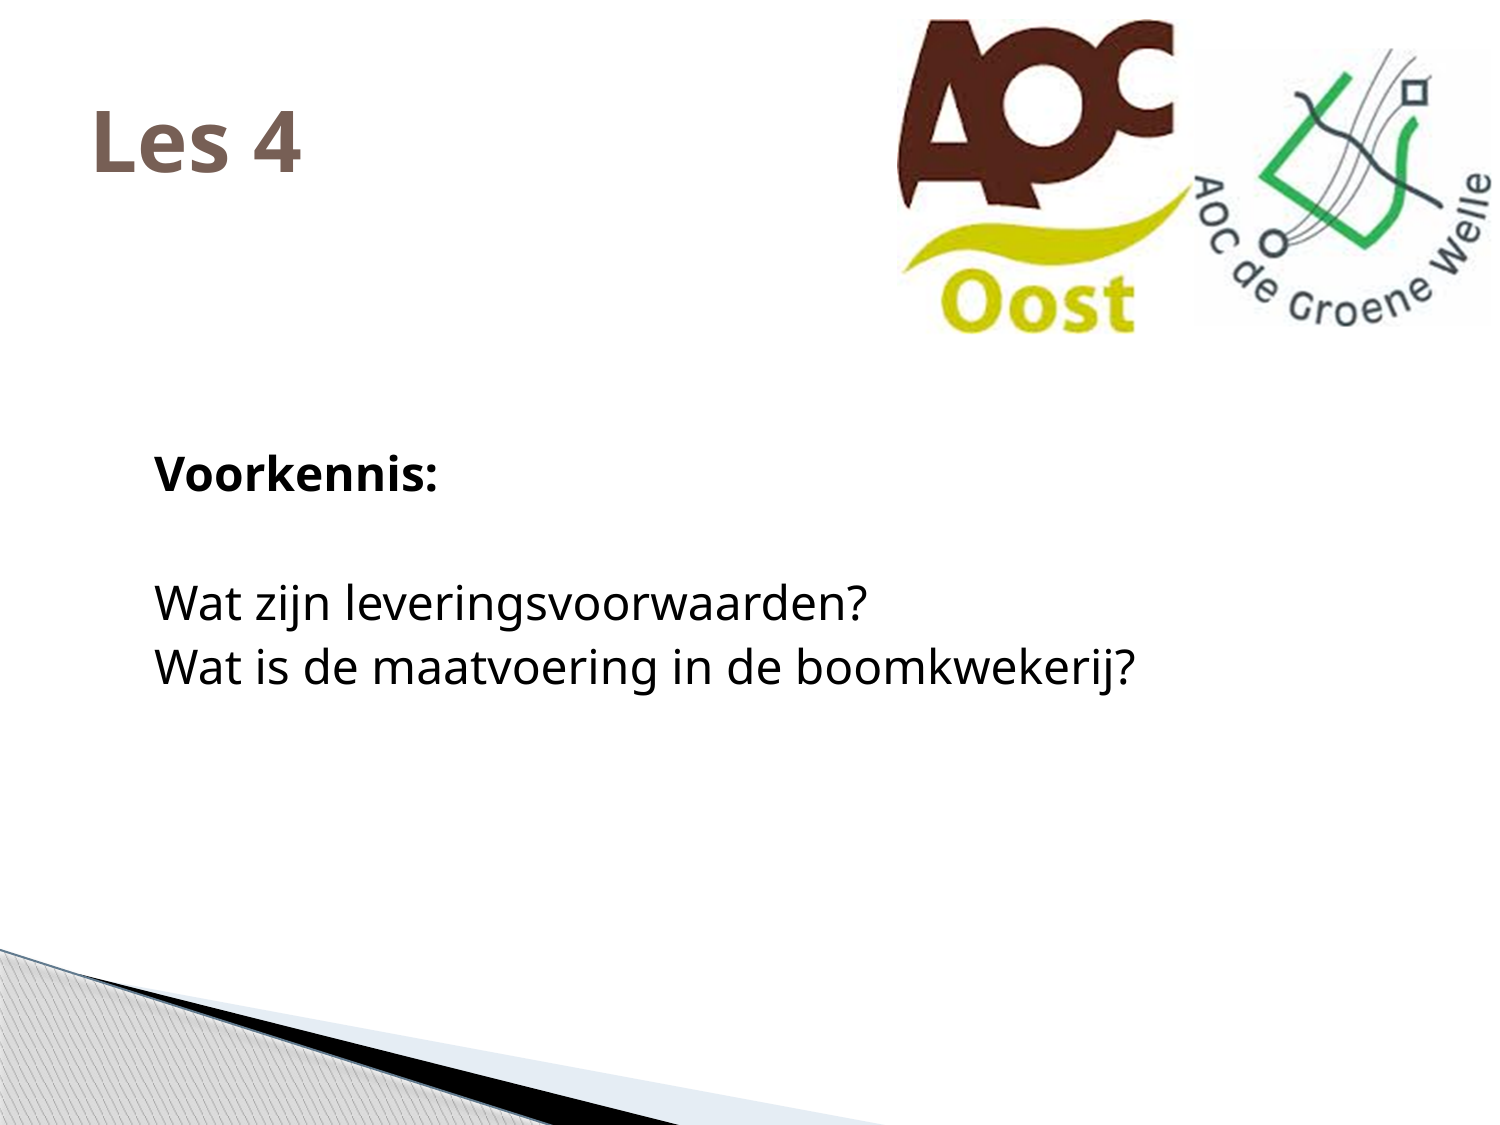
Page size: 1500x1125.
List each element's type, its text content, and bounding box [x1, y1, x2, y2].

list Voorkennis: Wat zijn leveringsvoorwaarden? Wat is de maatvoering in de boomkwekerij? [75, 243, 1425, 986]
picture [897, 18, 1500, 357]
title Les 4 [75, 45, 891, 233]
